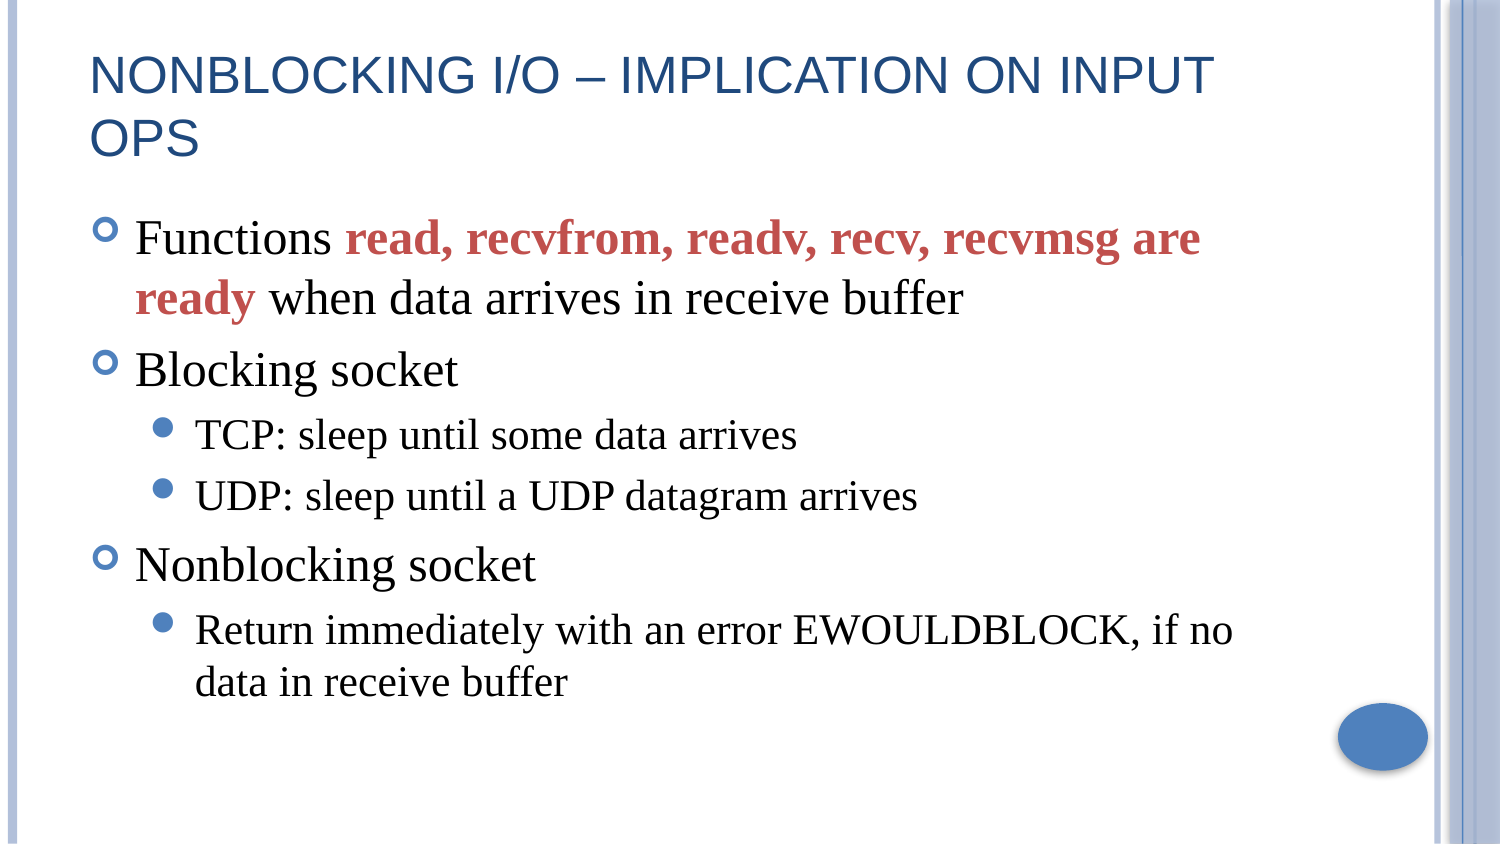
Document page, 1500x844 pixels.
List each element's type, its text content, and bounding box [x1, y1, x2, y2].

list Functions read, recvfrom, readv, recv, recvmsg are ready when data arrives in receive buffer Blocking socket TCP: sleep until some data arrives UDP: sleep until a UDP datagram arrives Nonblocking socket Return immediately with an error EWOULDBLOCK, if no data in receive buffer [75, 196, 1300, 797]
title Nonblocking I/O – Implication on Input Ops [75, 33, 1300, 175]
